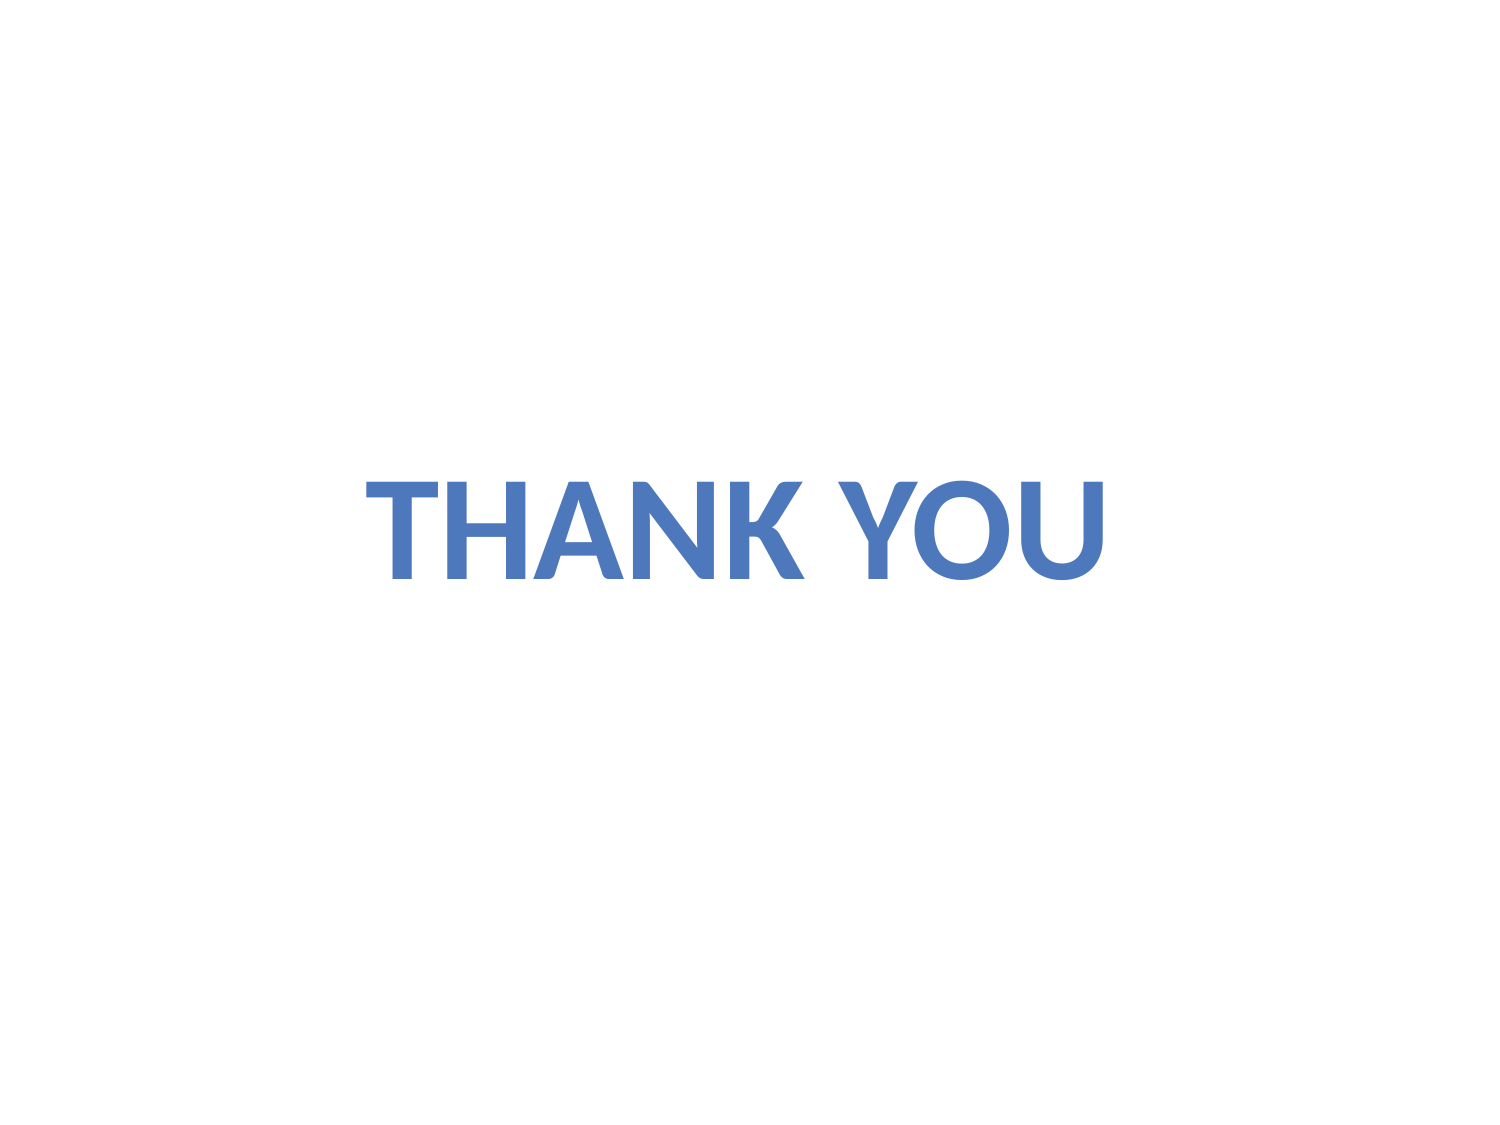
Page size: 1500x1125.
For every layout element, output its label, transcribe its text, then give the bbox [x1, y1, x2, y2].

text_box Thank you [339, 421, 1137, 617]
